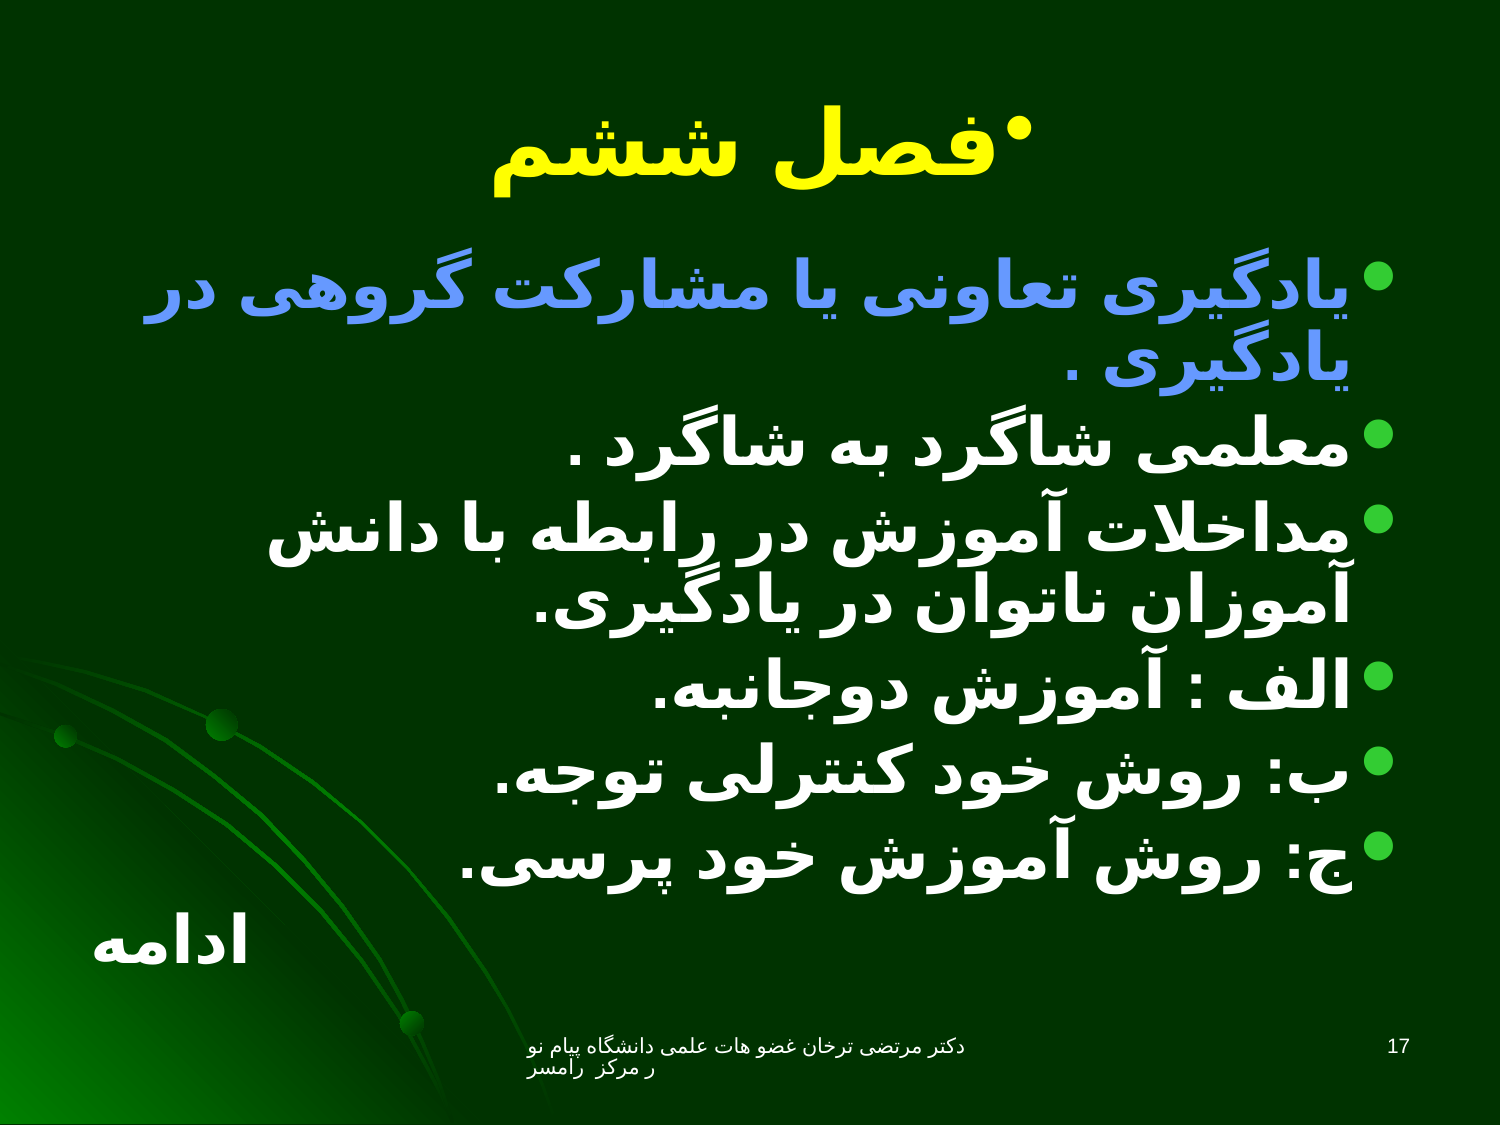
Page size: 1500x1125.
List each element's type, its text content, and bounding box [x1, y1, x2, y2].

title فصل ششم [74, 45, 1426, 233]
footer دکتر مرتضی ترخان غضو هات علمی دانشگاه پیام نور مرکز رامسر [512, 1024, 988, 1101]
list یادگیری تعاونی یا مشارکت گروهی در یادگیری . معلمی شاگرد به شاگرد . مداخلات آموزش در رابطه با دانش آموزان ناتوان در یادگیری. الف : آموزش دوجانبه. ب: روش خود کنترلی توجه. ج: روش آموزش خود پرسی. ادامه [74, 243, 1426, 988]
slide_number 17 [1074, 1024, 1426, 1101]
